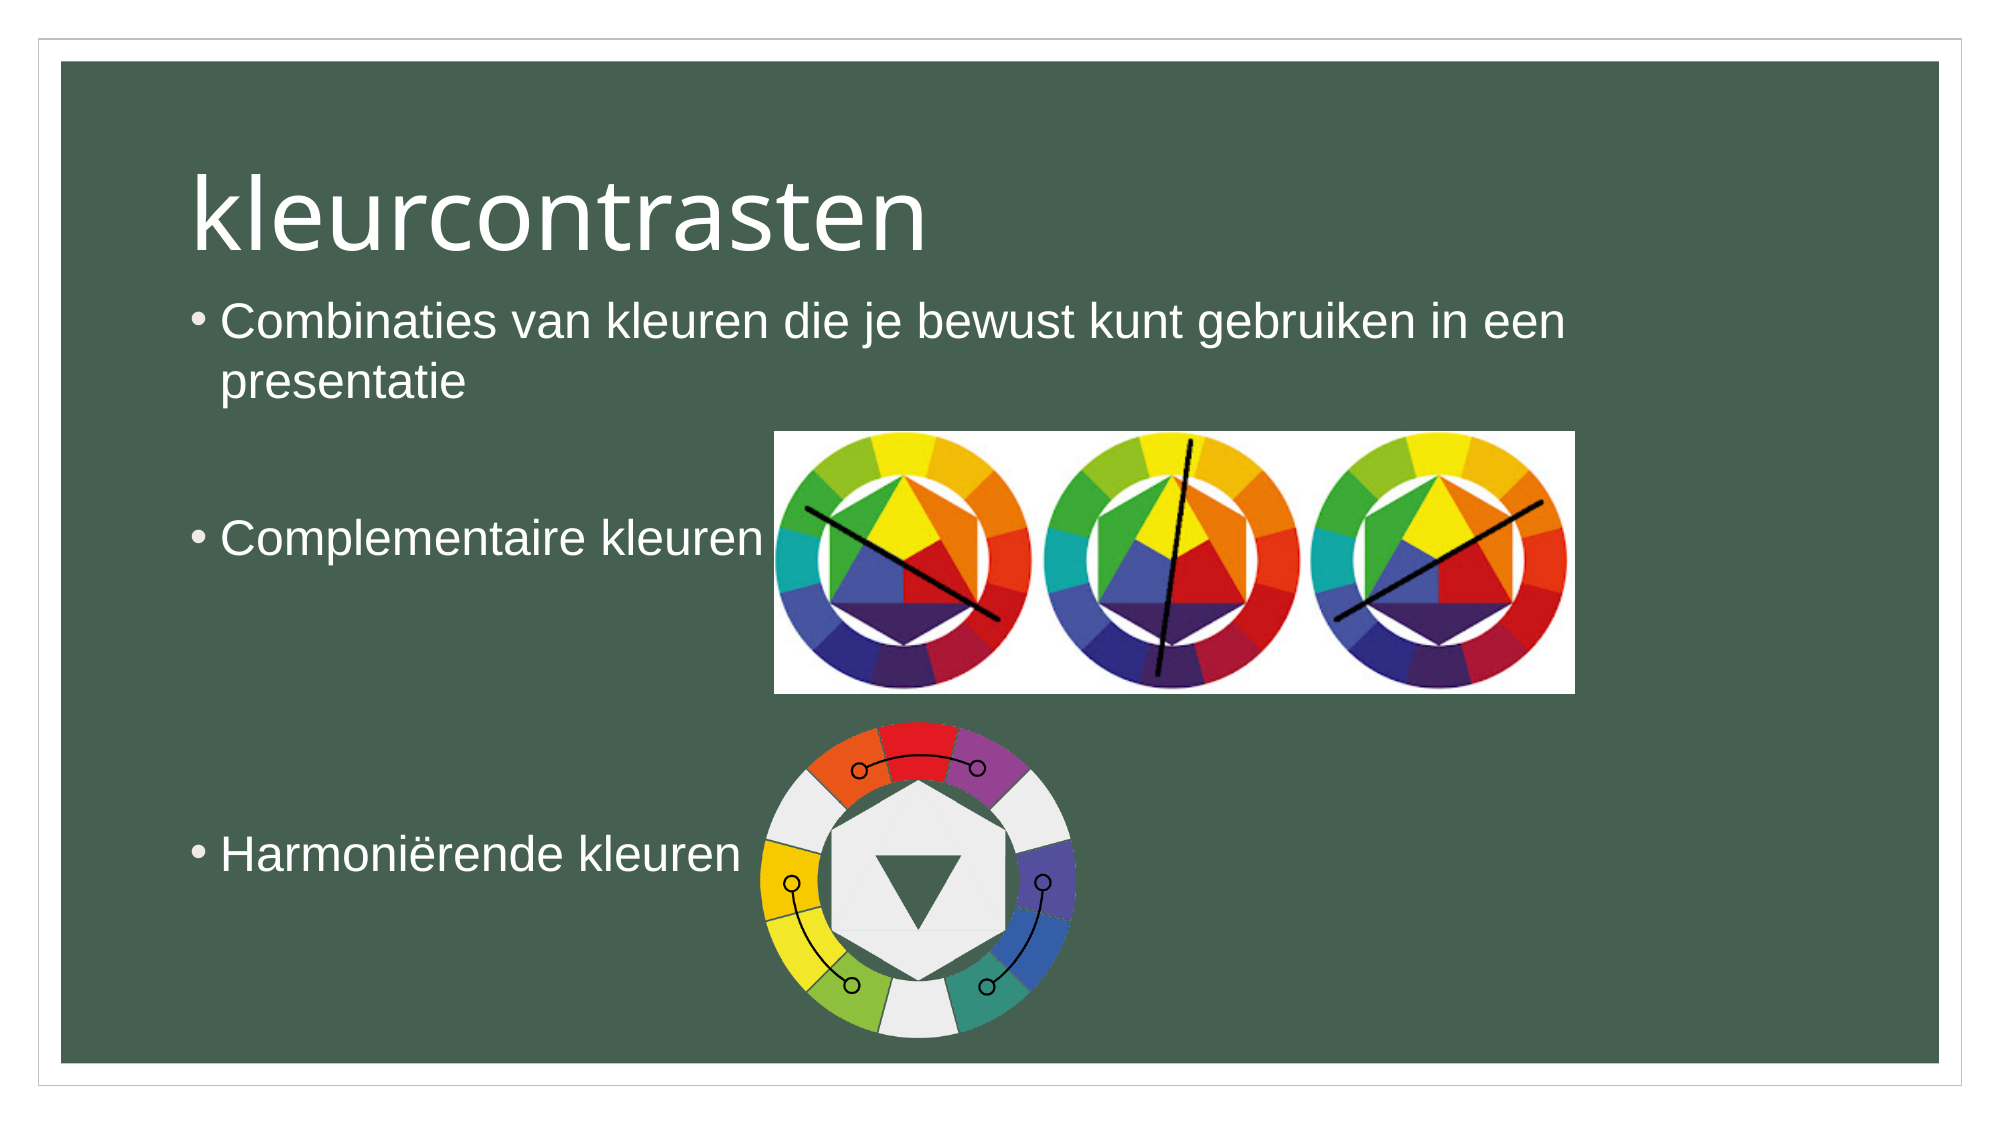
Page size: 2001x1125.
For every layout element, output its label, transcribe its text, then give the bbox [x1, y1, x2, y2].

title kleurcontrasten [174, 105, 1825, 280]
picture [774, 431, 1575, 694]
picture [760, 722, 1076, 1038]
list Combinaties van kleuren die je bewust kunt gebruiken in een presentatie Complementaire kleuren Harmoniërende kleuren [174, 280, 1825, 990]
